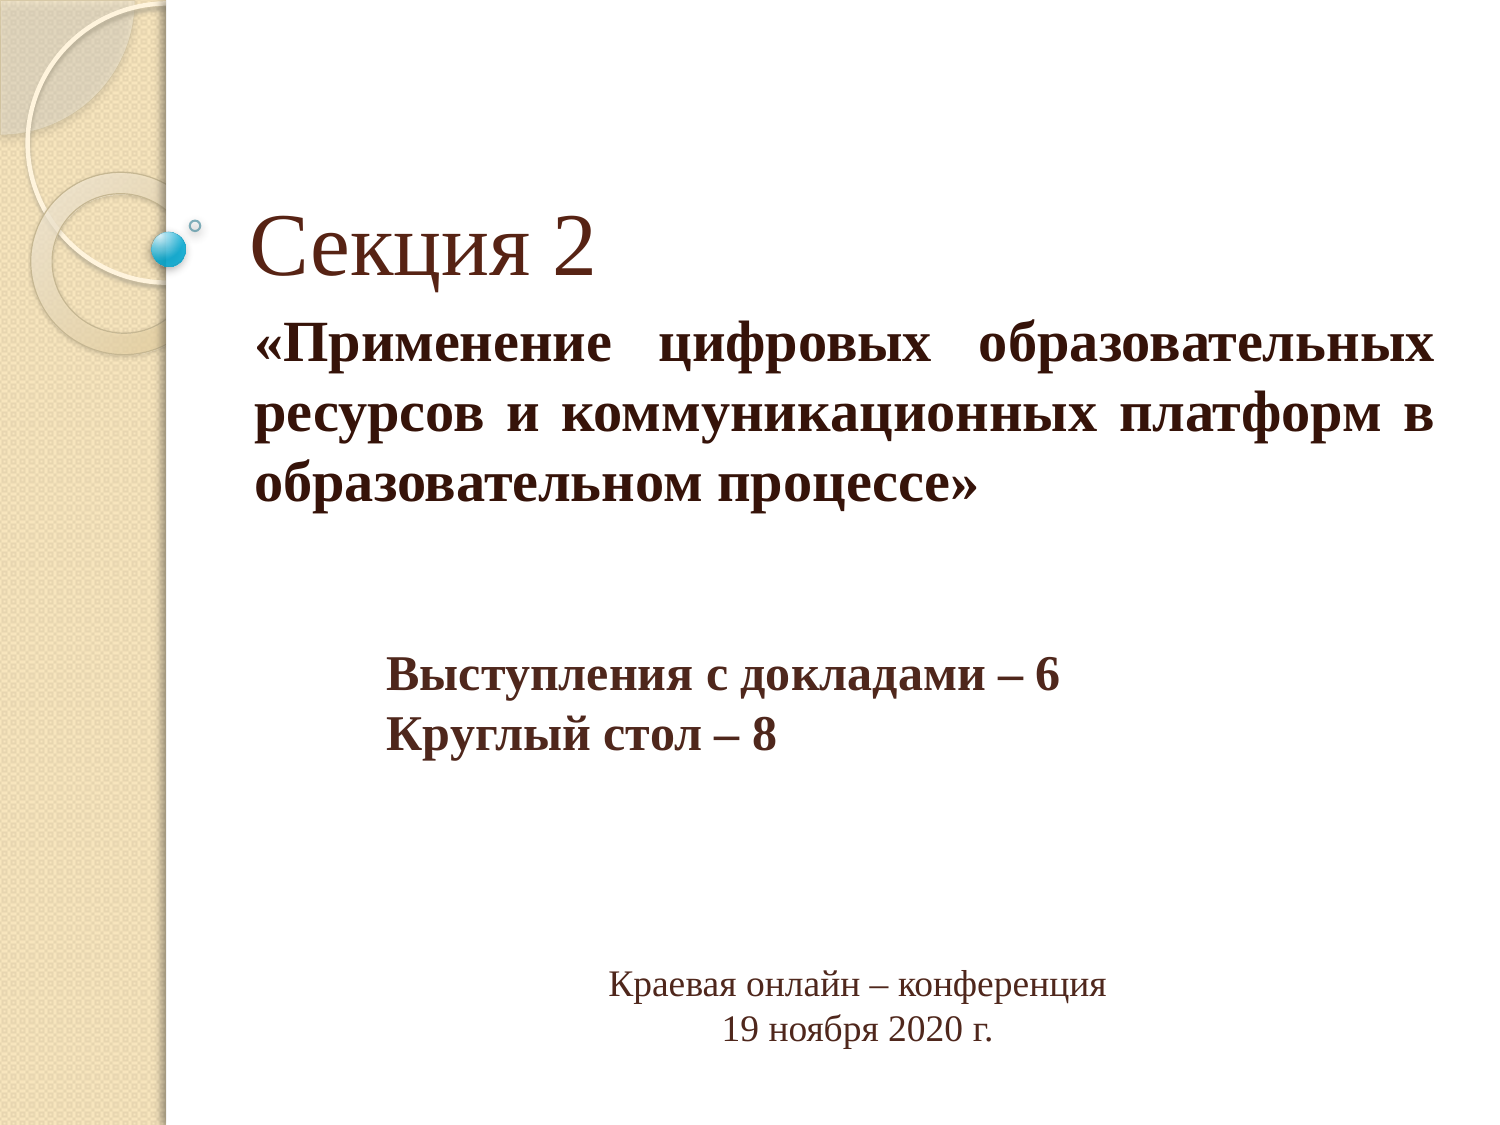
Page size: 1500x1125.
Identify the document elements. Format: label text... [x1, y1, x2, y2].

title Секция 2 [234, 59, 1450, 301]
text_box Краевая онлайн – конференция 19 ноября 2020 г. [440, 951, 1275, 1056]
subtitle «Применение цифровых образовательных ресурсов и коммуникационных платформ в образовательном процессе» [234, 303, 1450, 591]
text_box Выступления с докладами – 6 Круглый стол – 8 [371, 633, 1306, 769]
